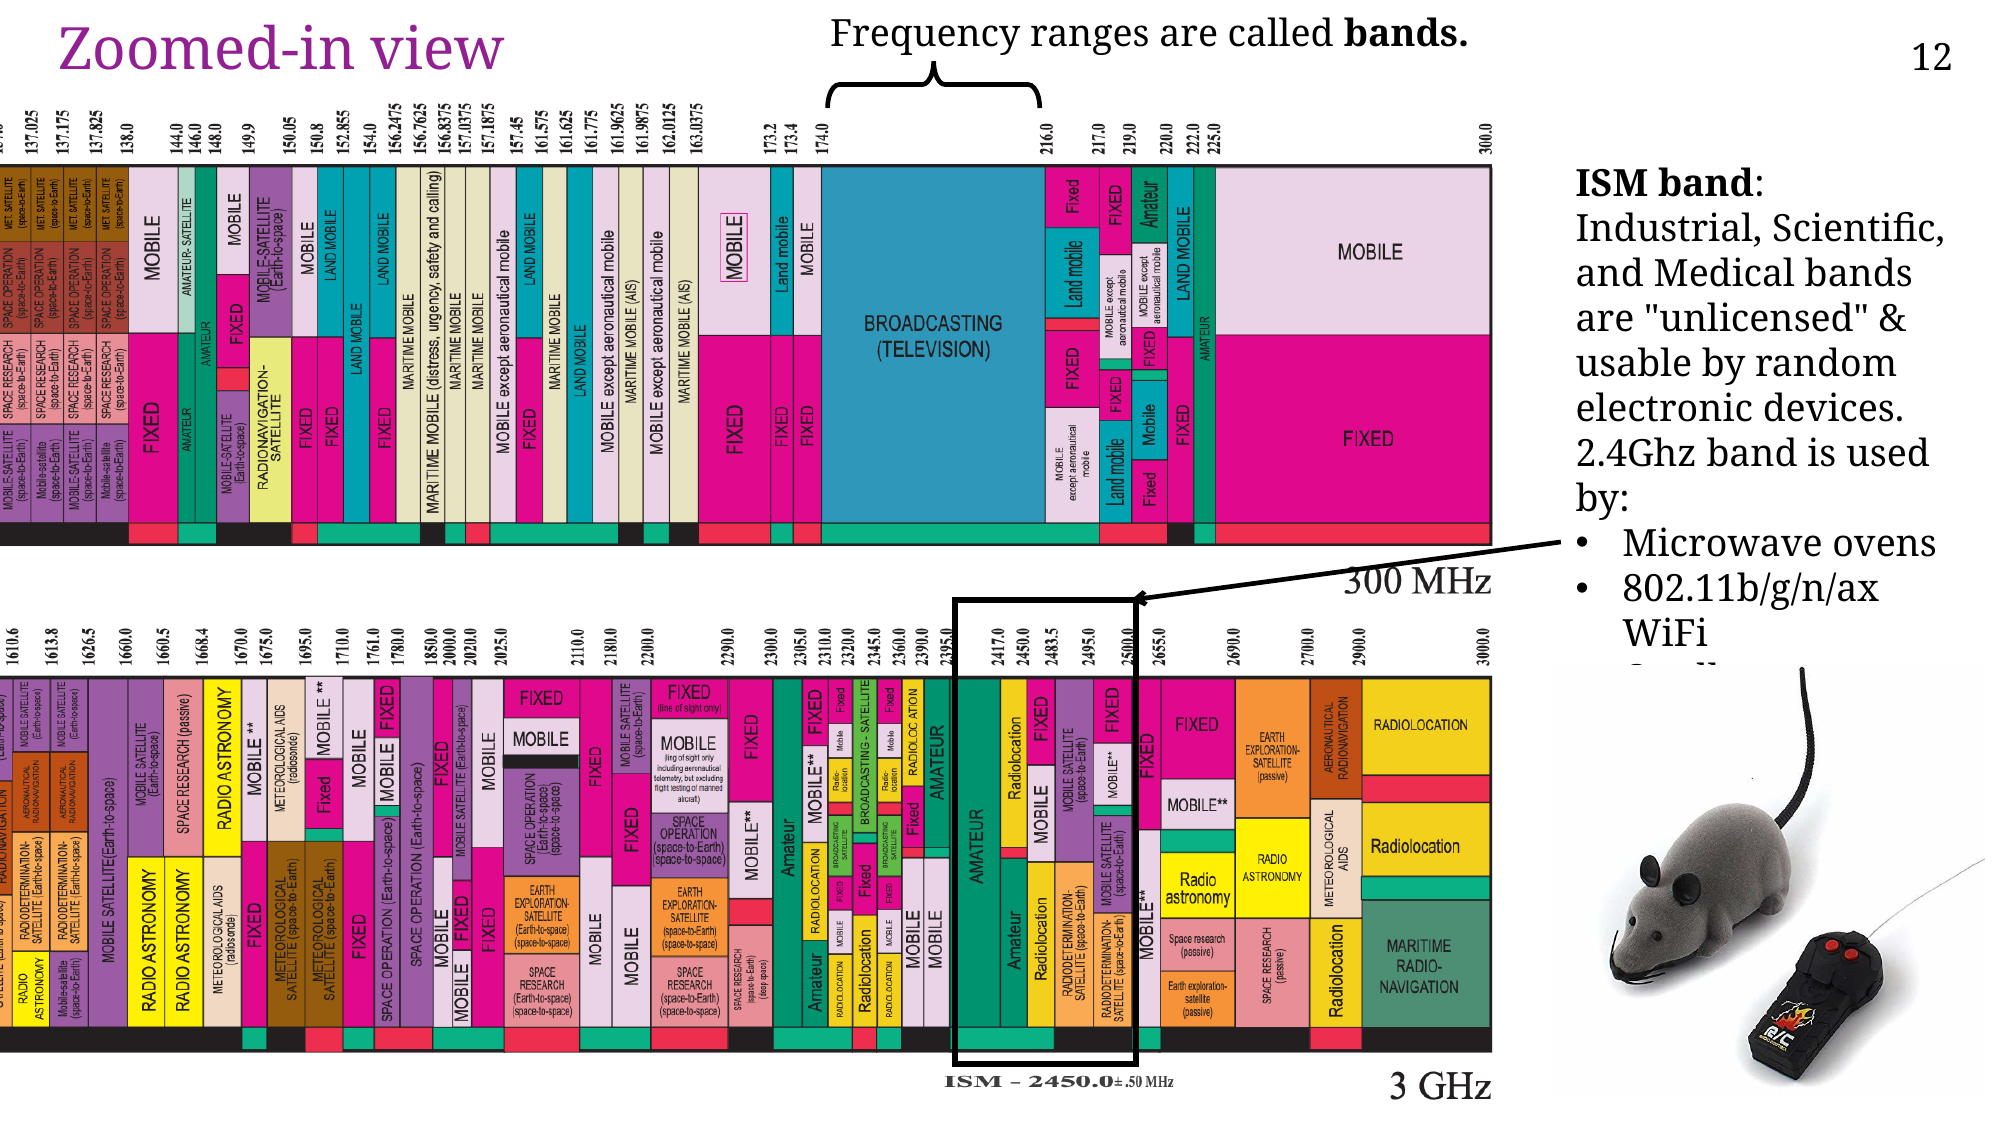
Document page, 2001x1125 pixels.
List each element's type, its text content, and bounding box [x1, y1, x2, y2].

text_box Frequency ranges are called bands. [815, 2, 1876, 107]
picture [1554, 665, 1985, 1096]
text_box ISM band: Industrial, Scientific, and Medical bands are "unlicensed" & usable by random electronic devices. 2.4Ghz band is used by: Microwave ovens 802.11b/g/n/ax WiFi Cordless telephones Radio-controlled toys Whatever! [1560, 152, 1968, 665]
title Zoomed-in view [43, 13, 594, 88]
text_box [827, 61, 1040, 99]
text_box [1130, 432, 1561, 600]
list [0, 99, 1521, 1125]
